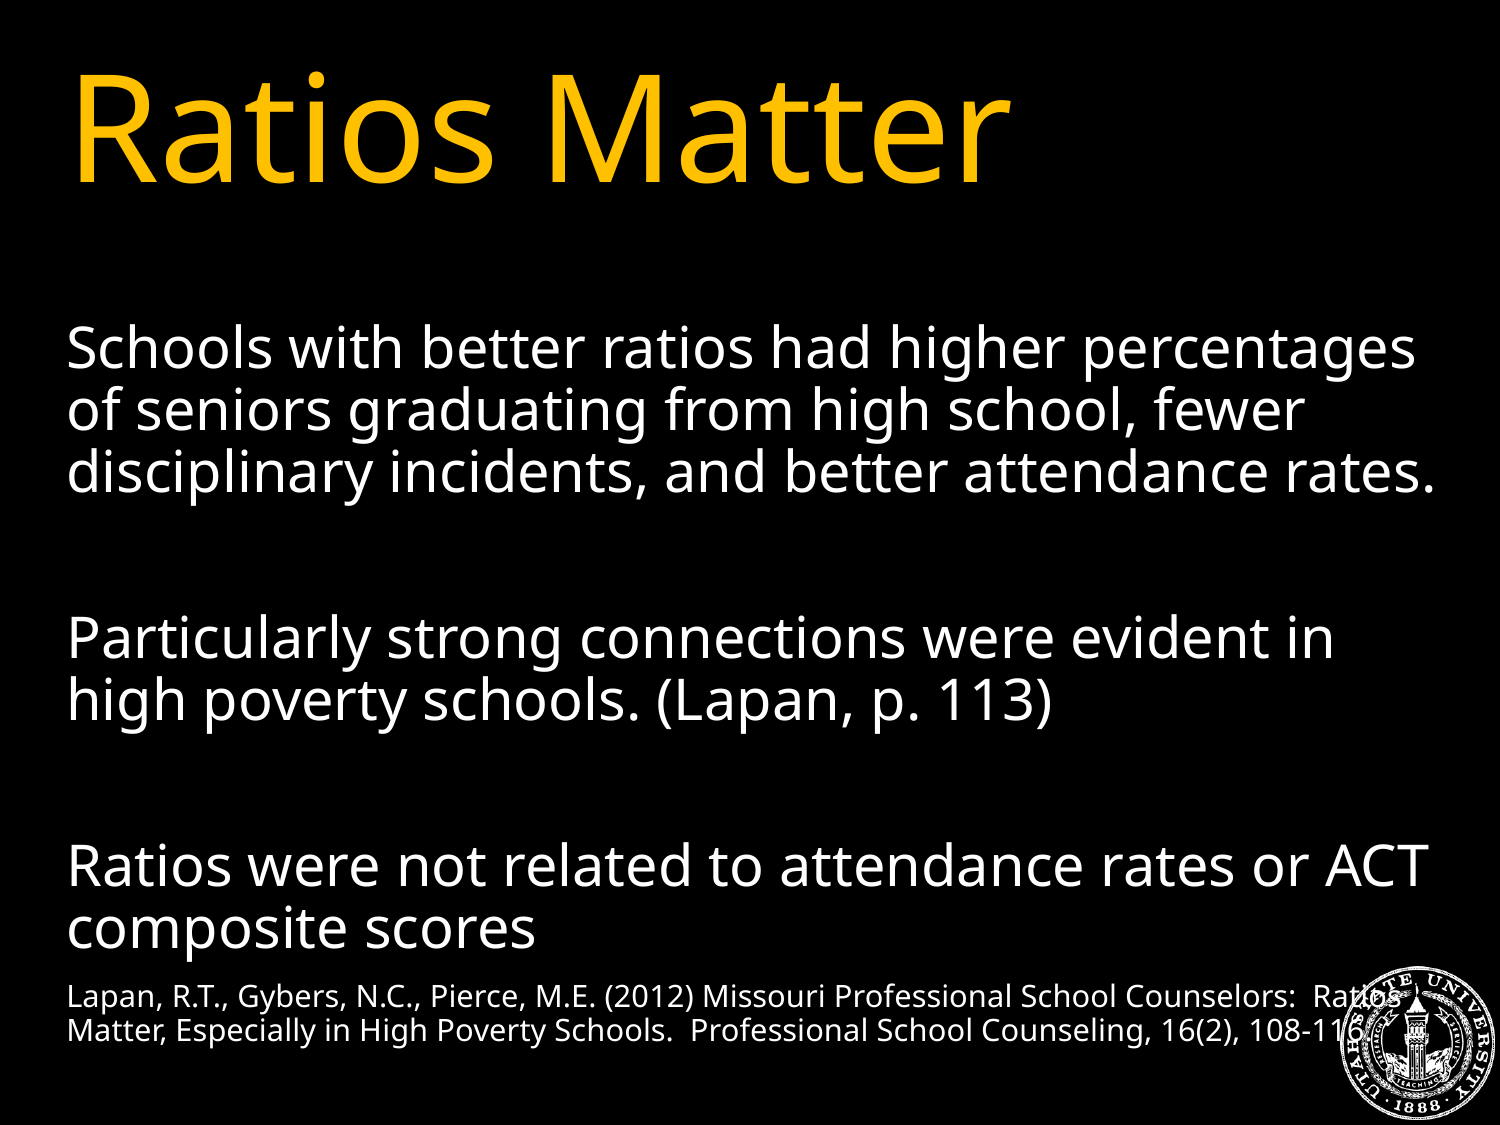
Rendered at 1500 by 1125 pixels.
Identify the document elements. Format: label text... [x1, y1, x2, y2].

title Ratios Matter [51, 21, 1477, 247]
picture [1340, 966, 1496, 1120]
list Schools with better ratios had higher percentages of seniors graduating from high school, fewer disciplinary incidents, and better attendance rates. Particularly strong connections were evident in high poverty schools. (Lapan, p. 113) Ratios were not related to attendance rates or ACT composite scores Lapan, R.T., Gybers, N.C., Pierce, M.E. (2012) Missouri Professional School Counselors: Ratios Matter, Especially in High Poverty Schools. Professional School Counseling, 16(2), 108-116. [51, 310, 1455, 1067]
